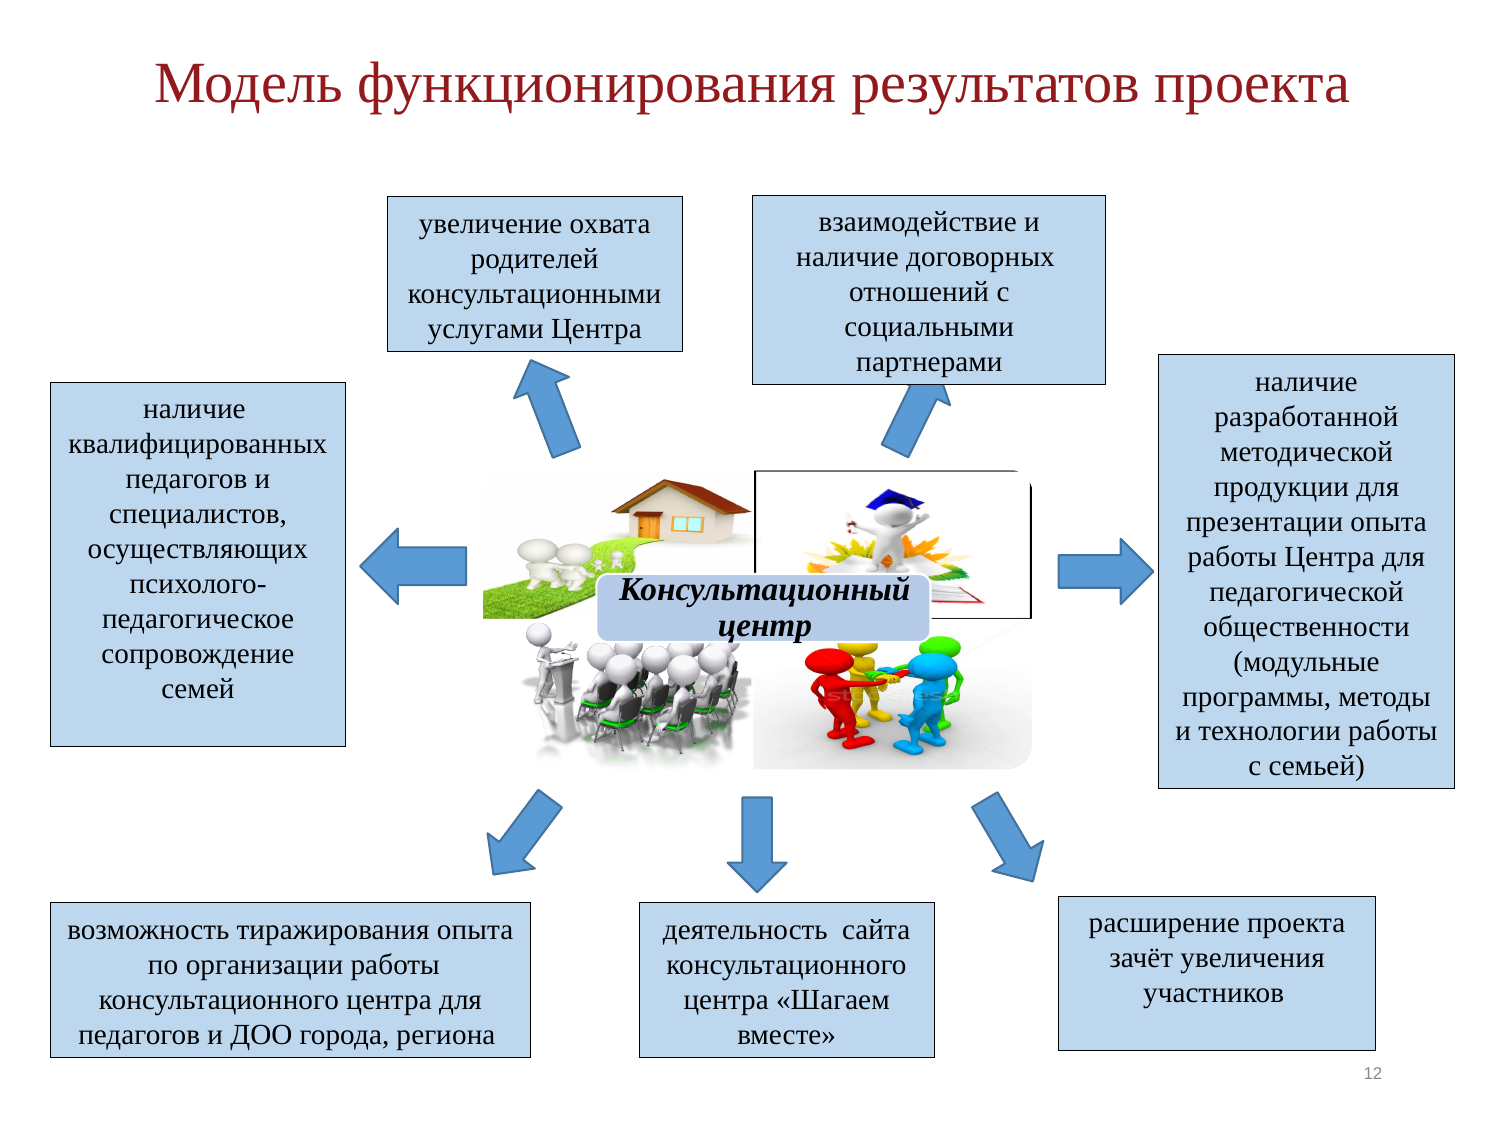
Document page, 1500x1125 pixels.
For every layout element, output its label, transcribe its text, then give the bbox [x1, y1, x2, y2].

text_box [1057, 537, 1155, 606]
slide_number 12 [1060, 1042, 1398, 1103]
text_box [880, 385, 952, 459]
text_box наличие разработанной методической продукции для презентации опыта работы Центра для педагогической общественности (модульные программы, методы и технологии работы с семьей) [1158, 354, 1455, 789]
text_box [971, 791, 1045, 883]
text_box [359, 527, 468, 606]
text_box деятельность сайта консультационного центра «Шагаем вместе» [639, 902, 935, 1058]
text_box расширение проекта зачёт увеличения участников [1058, 896, 1376, 1051]
text_box взаимодействие и наличие договорных отношений с социальными партнерами [752, 195, 1106, 385]
text_box увеличение охвата родителей консультационными услугами Центра [387, 196, 683, 352]
title Модель функционирования результатов проекта [105, 70, 1400, 188]
text_box [486, 788, 563, 876]
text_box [471, 469, 1033, 771]
text_box [726, 796, 788, 893]
text_box возможность тиражирования опыта по организации работы консультационного центра для педагогов и ДОО города, региона [50, 902, 531, 1058]
text_box наличие квалифицированных педагогов и специалистов, осуществляющих психолого-педагогическое сопровождение семей [50, 382, 346, 747]
text_box [513, 359, 582, 459]
